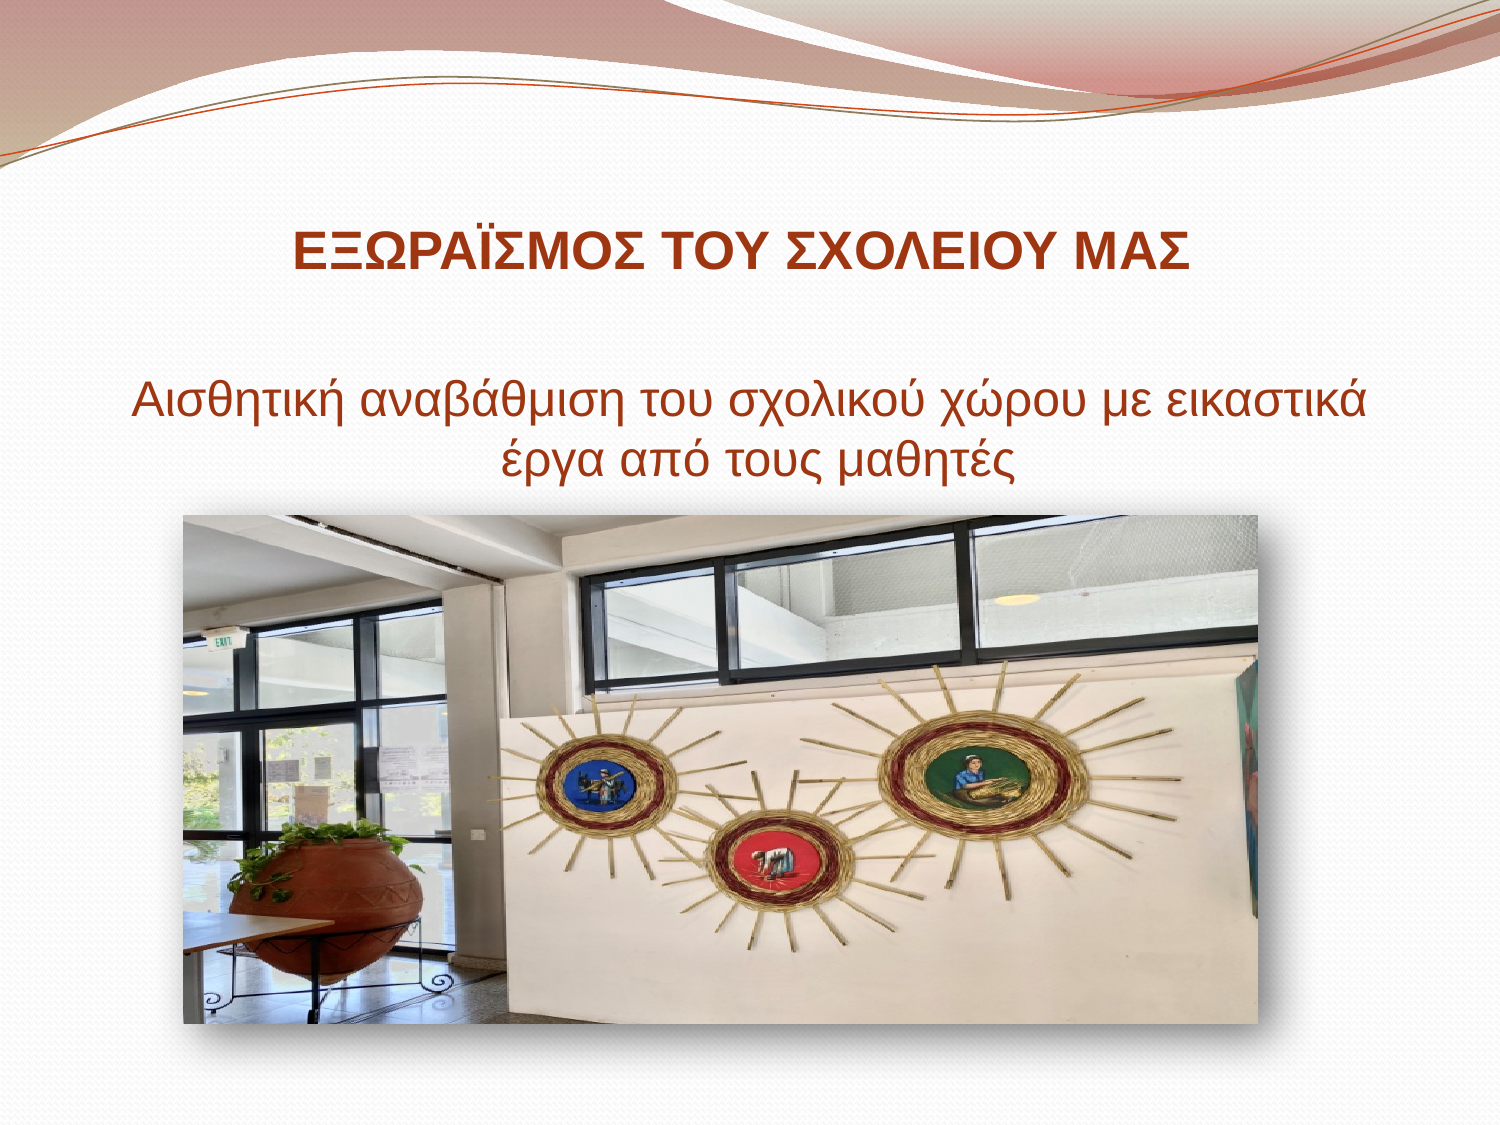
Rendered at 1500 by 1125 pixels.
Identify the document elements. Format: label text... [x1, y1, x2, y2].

picture [182, 514, 1259, 1024]
list ΕΞΩΡΑΪΣΜΟΣ ΤΟΥ ΣΧΟΛΕΙΟΥ ΜΑΣ Αισθητική αναβάθμιση του σχολικού χώρου με εικαστικά έργα από τους μαθητές [75, 208, 1425, 1038]
